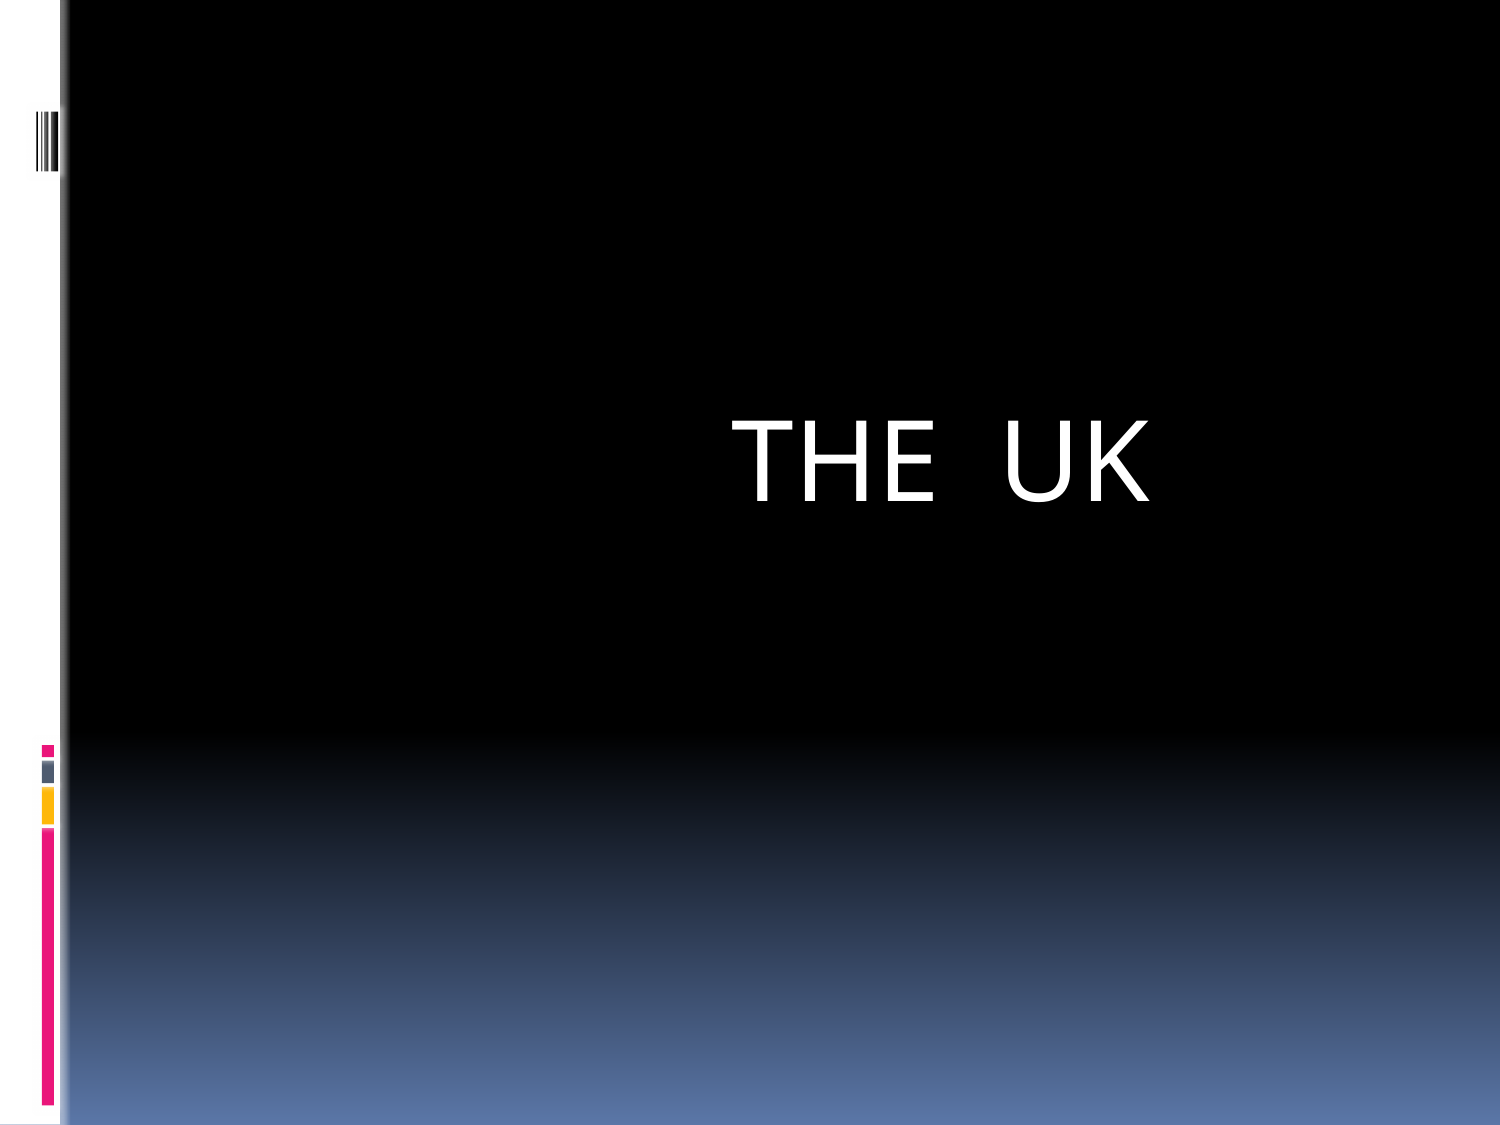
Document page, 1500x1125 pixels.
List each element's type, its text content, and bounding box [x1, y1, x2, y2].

list THE UK [150, 292, 1425, 1043]
